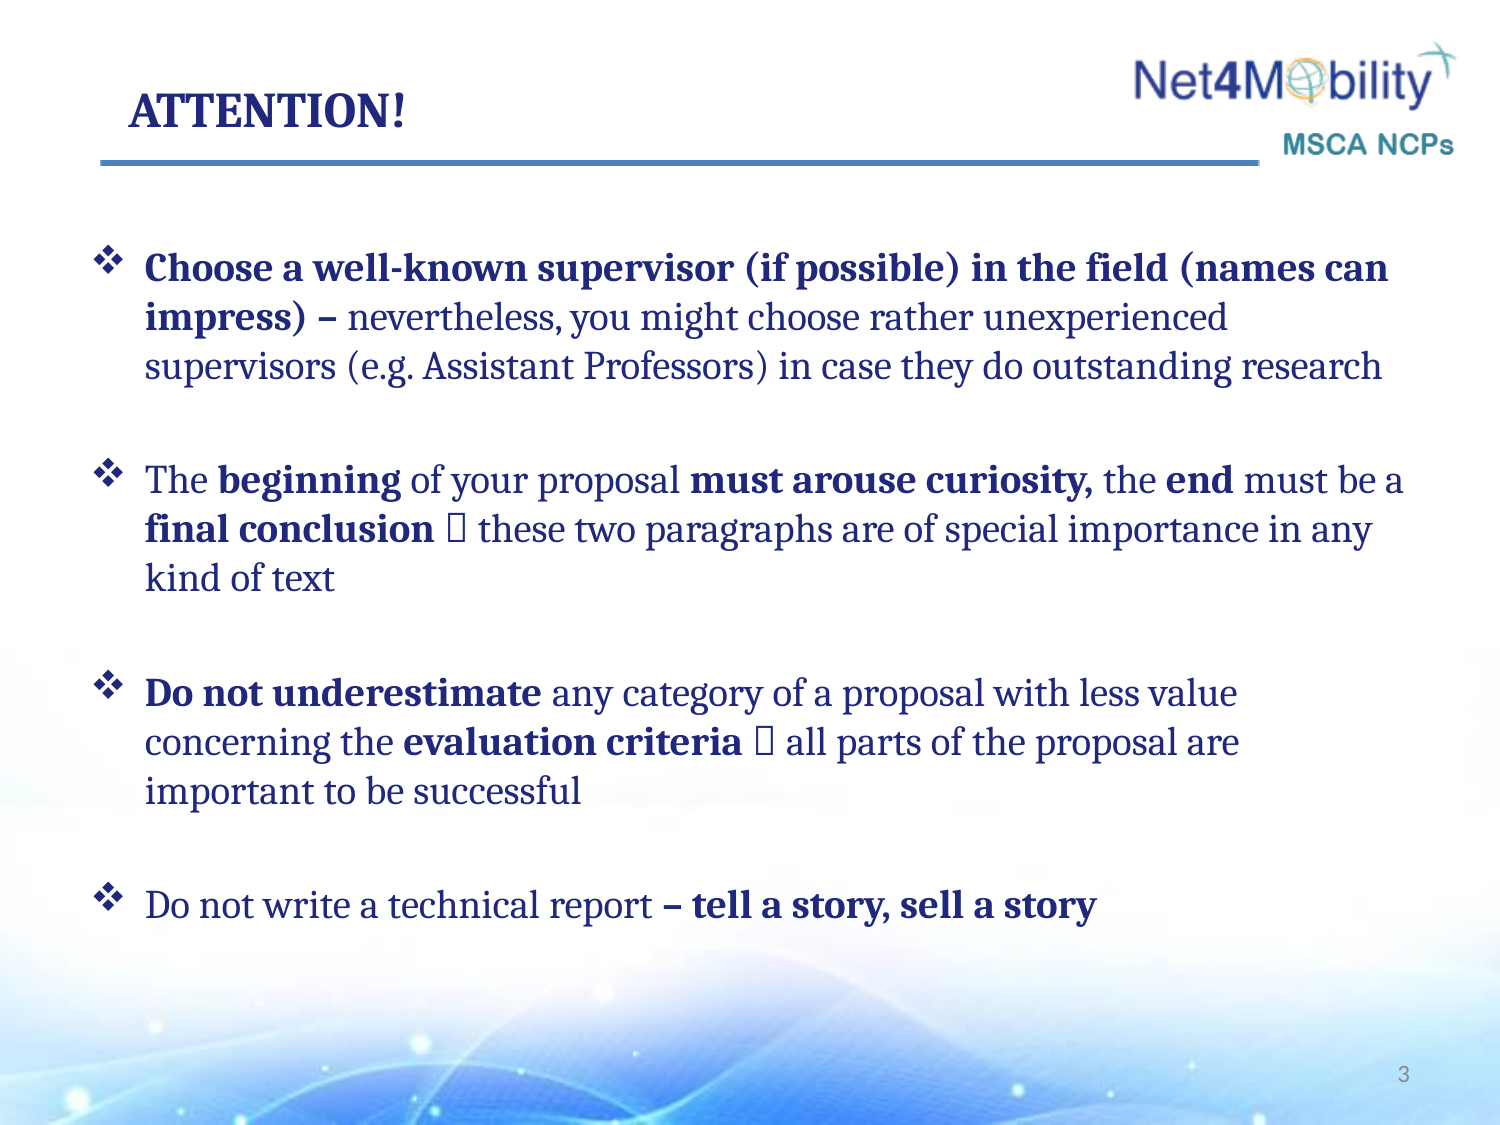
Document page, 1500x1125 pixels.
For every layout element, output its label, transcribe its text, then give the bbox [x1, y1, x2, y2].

text_box ATTENTION! [113, 51, 1131, 164]
slide_number 3 [1074, 1042, 1425, 1103]
list Choose a well-known supervisor (if possible) in the field (names can impress) – nevertheless, you might choose rather unexperienced supervisors (e.g. Assistant Professors) in case they do outstanding research The beginning of your proposal must arouse curiosity, the end must be a final conclusion  these two paragraphs are of special importance in any kind of text Do not underestimate any category of a proposal with less value concerning the evaluation criteria  all parts of the proposal are important to be successful Do not write a technical report – tell a story, sell a story [75, 232, 1425, 976]
picture [0, 0, 1500, 1125]
